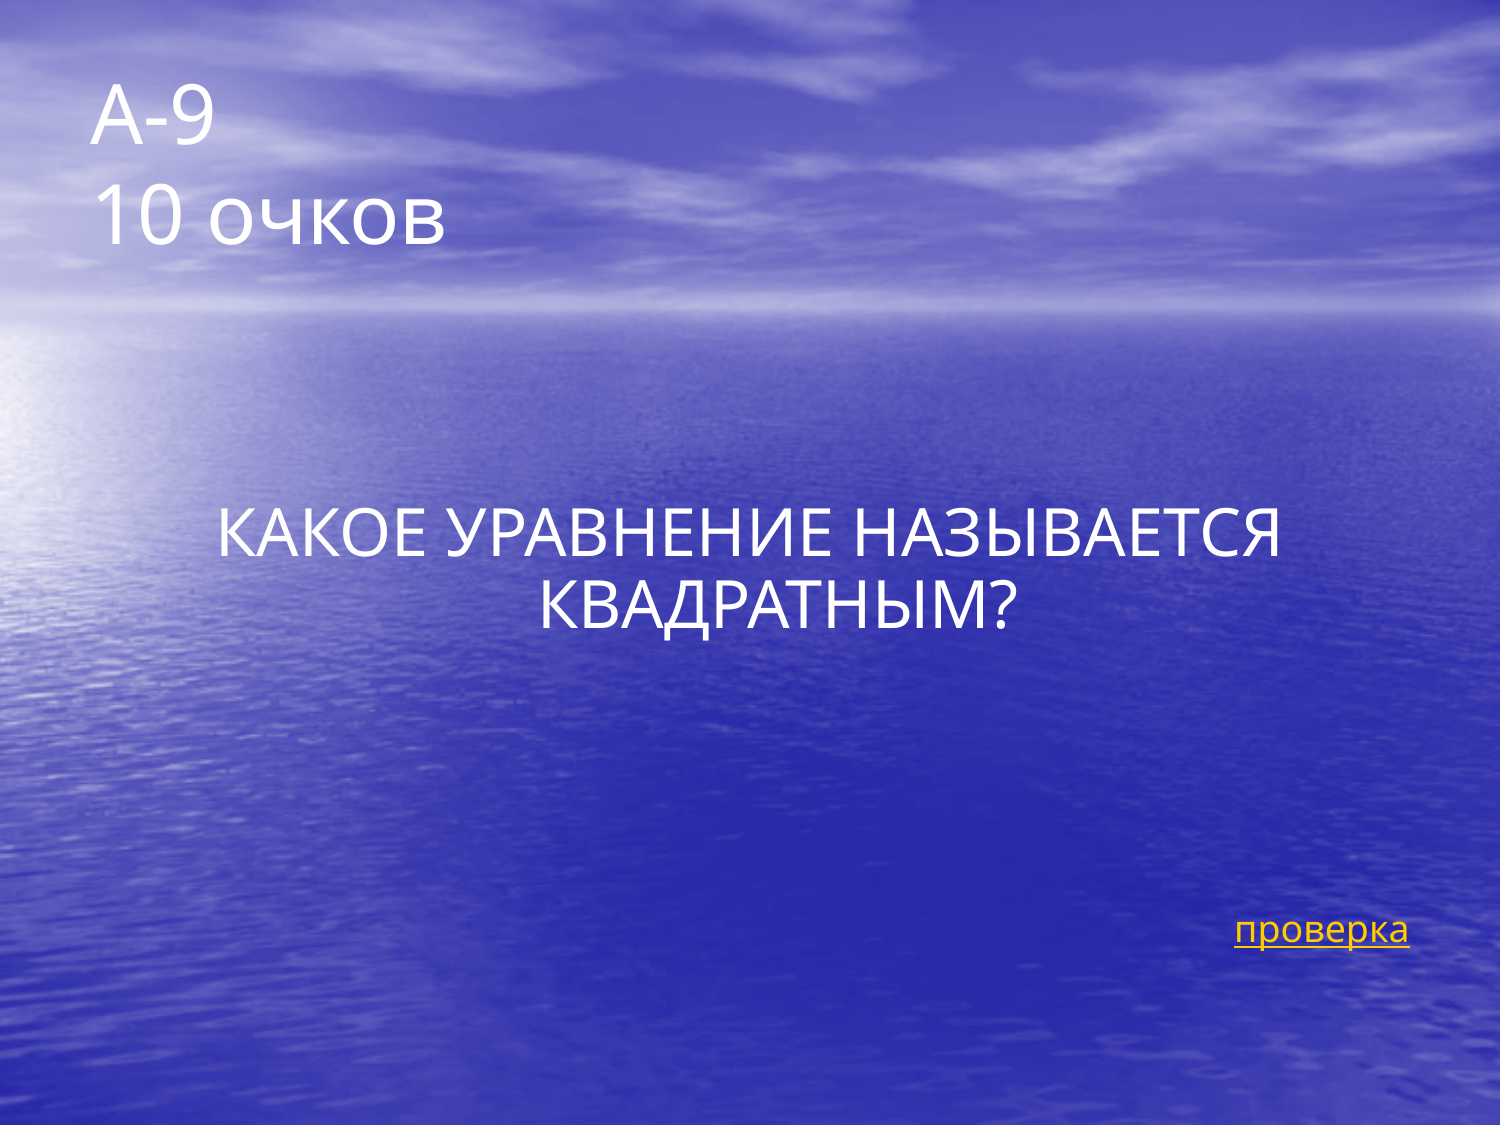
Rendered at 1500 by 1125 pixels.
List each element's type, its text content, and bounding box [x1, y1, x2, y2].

title А-9 10 очков [74, 47, 1426, 276]
list КАКОЕ УРАВНЕНИЕ НАЗЫВАЕТСЯ КВАДРАТНЫМ? проверка [74, 312, 1426, 988]
